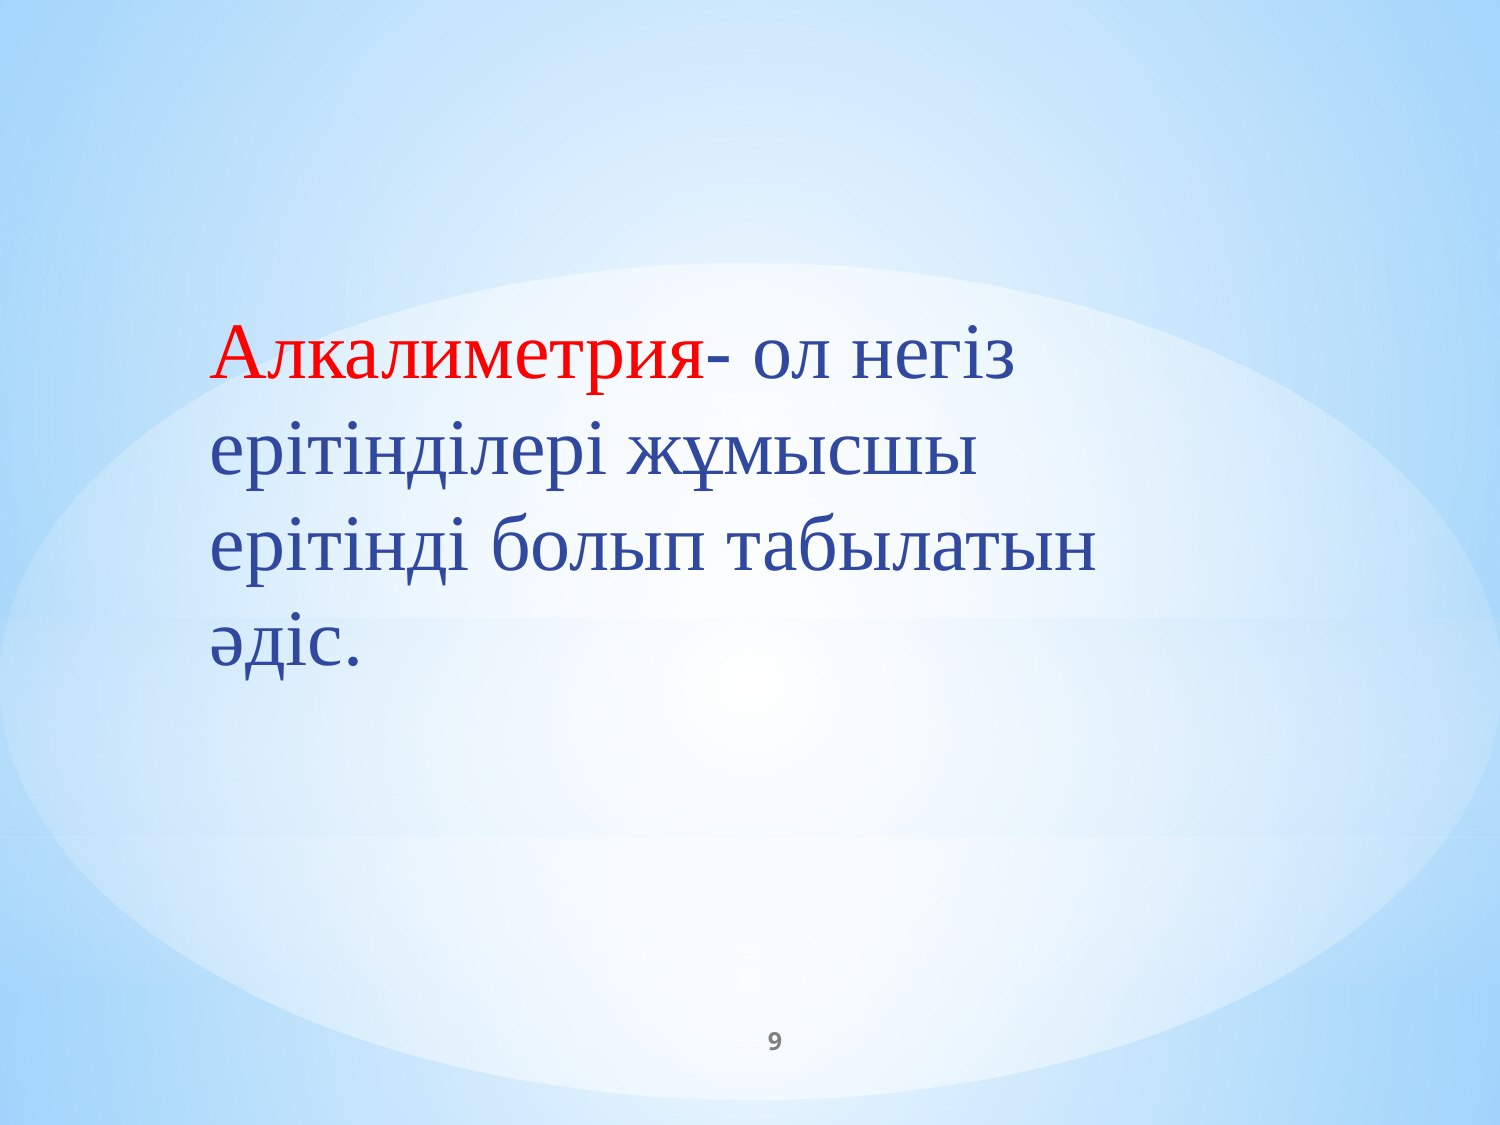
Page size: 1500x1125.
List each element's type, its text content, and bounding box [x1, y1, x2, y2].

list Алкалиметрия- ол негіз ерітінділері жұмысшы ерітінді болып табылатын әдіс. [187, 290, 1238, 691]
slide_number 9 [624, 1012, 925, 1073]
